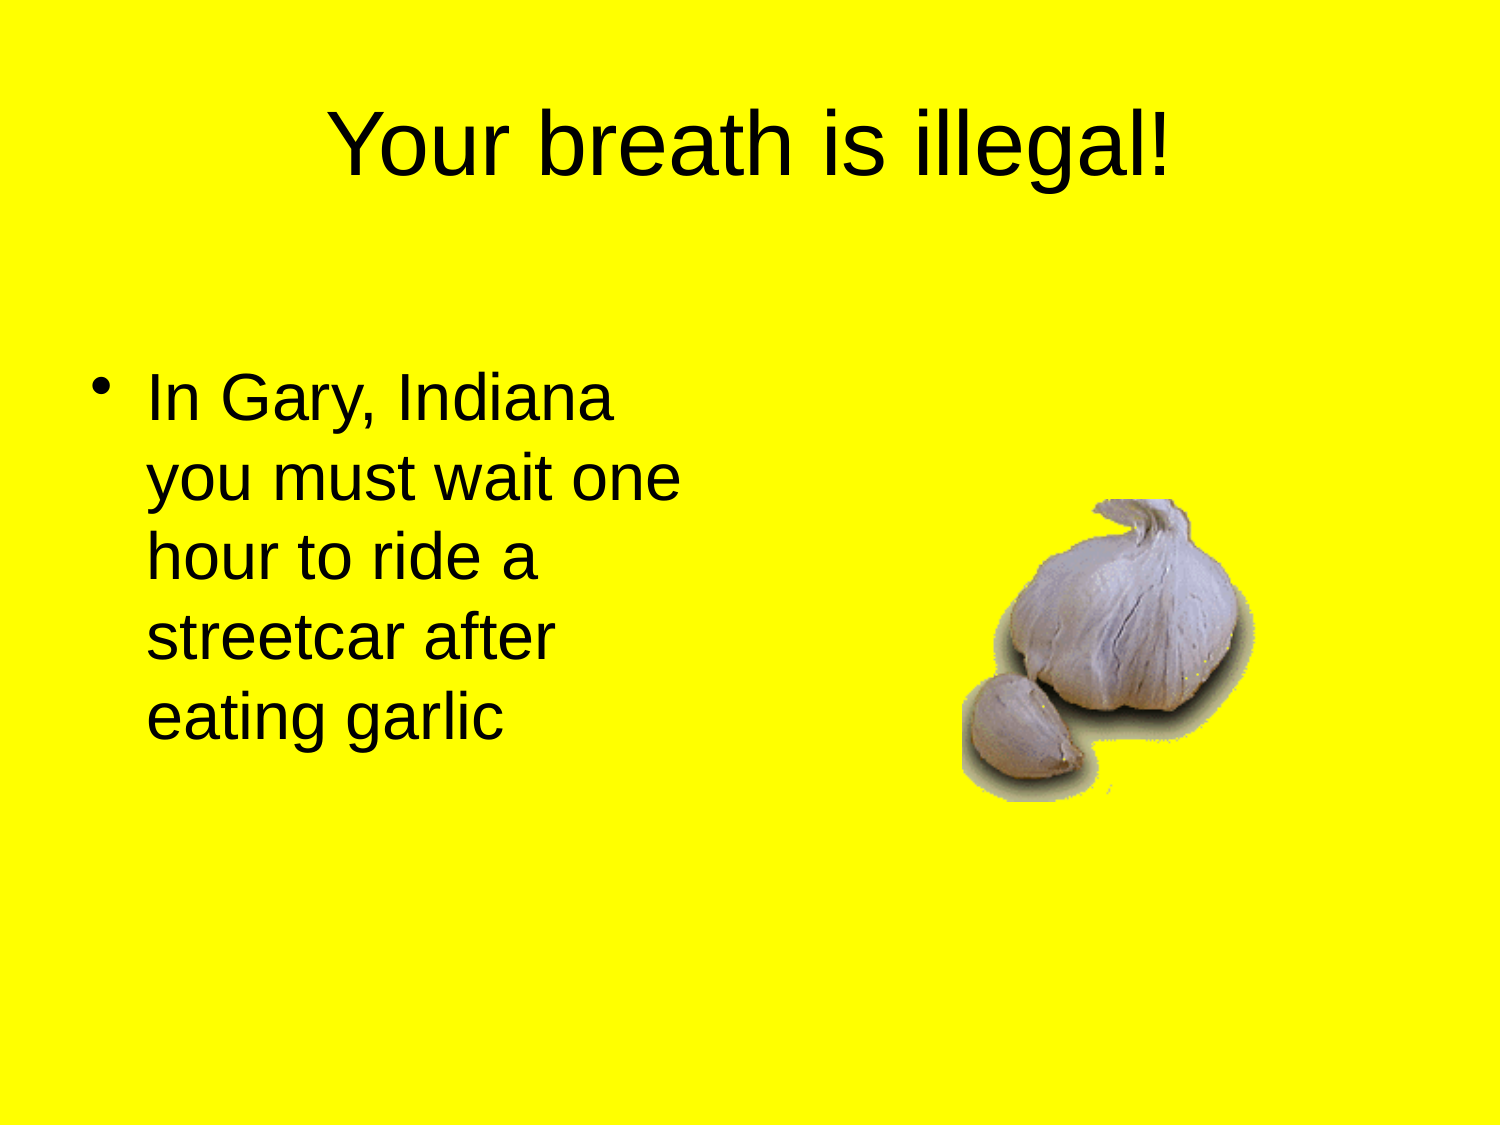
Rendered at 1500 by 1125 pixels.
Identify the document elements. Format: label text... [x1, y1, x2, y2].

title Your breath is illegal! [75, 45, 1425, 233]
list In Gary, Indiana you must wait one hour to ride a streetcar after eating garlic [75, 262, 738, 1005]
picture [962, 499, 1263, 803]
